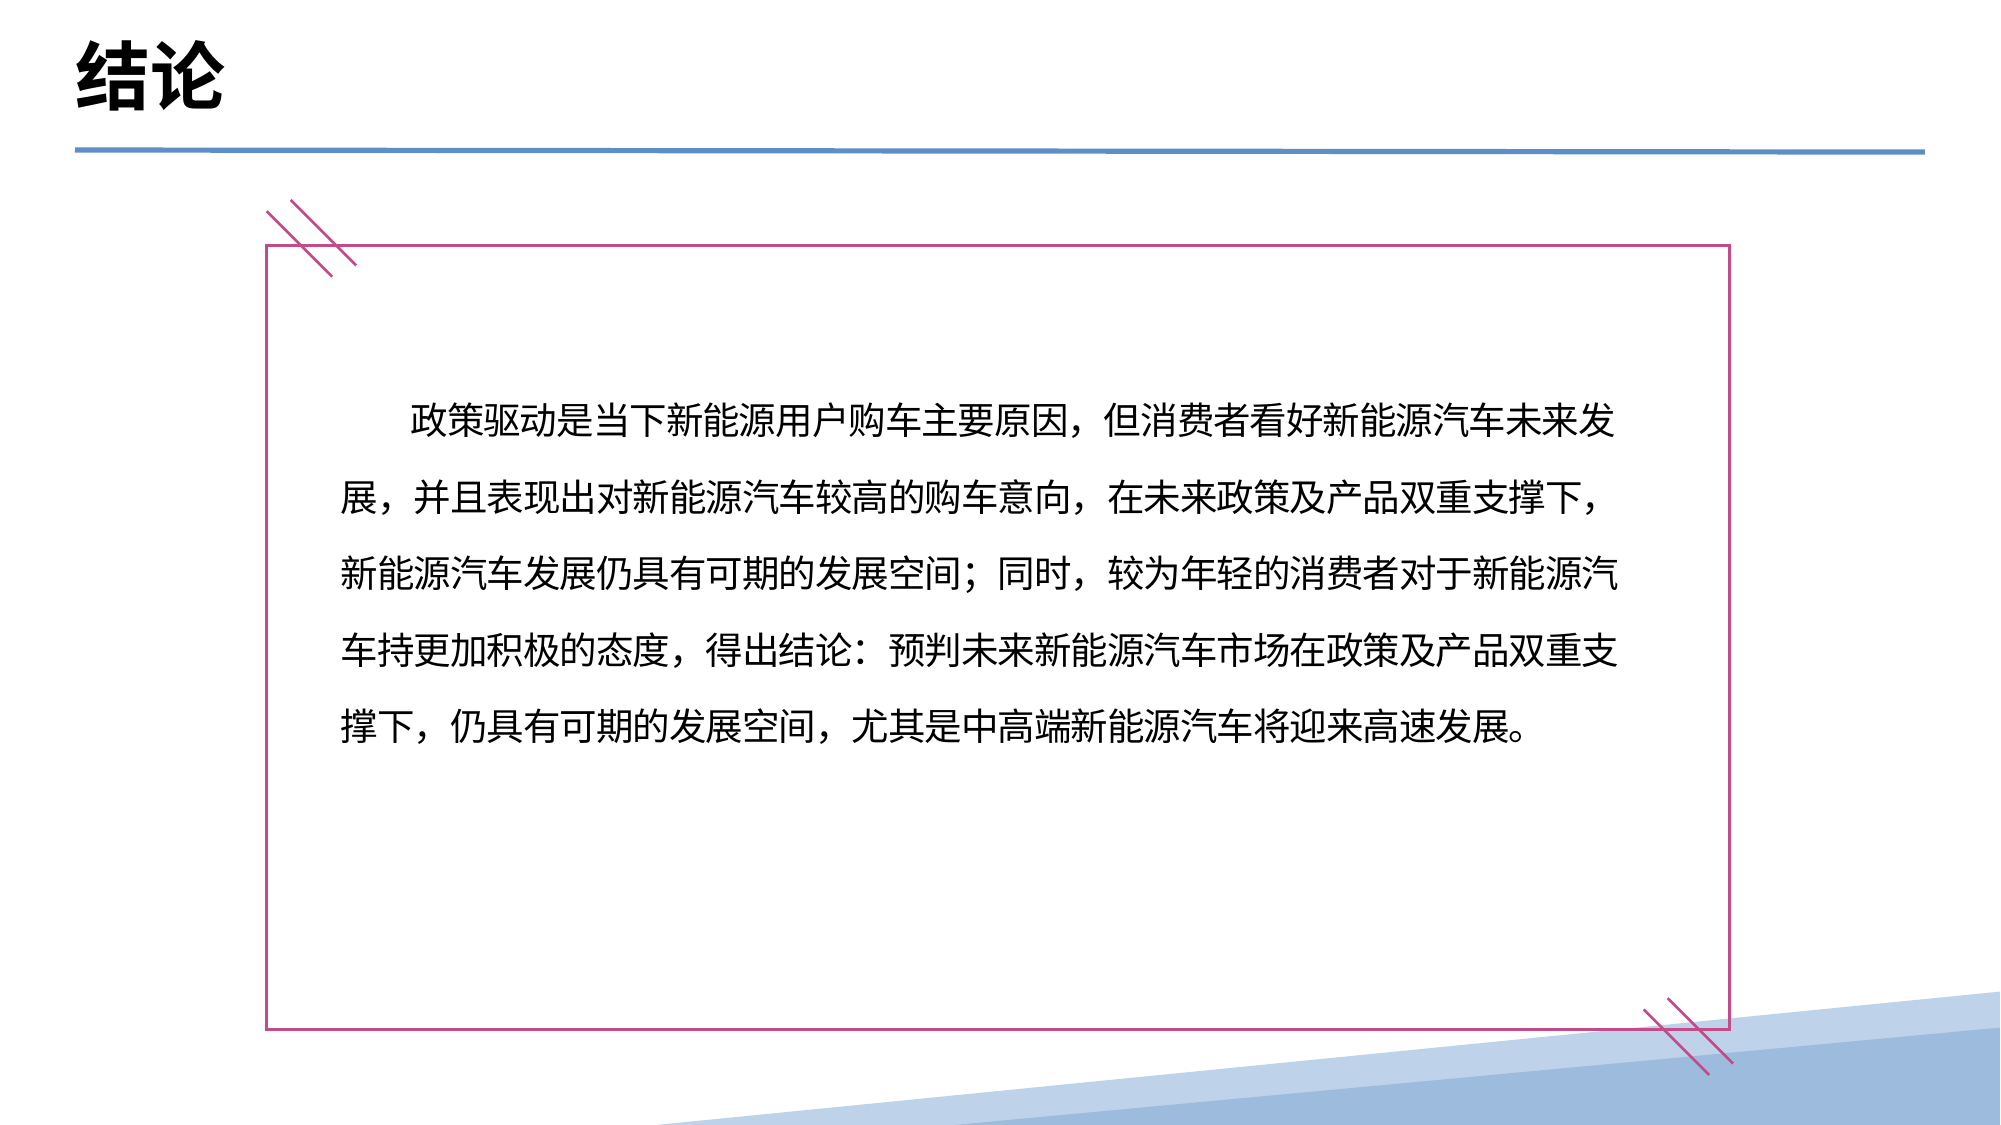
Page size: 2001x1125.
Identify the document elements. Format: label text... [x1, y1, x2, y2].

text_box 政策驱动是当下新能源用户购车主要原因，但消费者看好新能源汽车未来发展，并且表现出对新能源汽车较高的购车意向，在未来政策及产品双重支撑下，新能源汽车发展仍具有可期的发展空间；同时，较为年轻的消费者对于新能源汽车持更加积极的态度，得出结论：预判未来新能源汽车市场在政策及产品双重支撑下，仍具有可期的发展空间，尤其是中高端新能源汽车将迎来高速发展。 [330, 243, 1656, 871]
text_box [1667, 998, 1734, 1064]
text_box [266, 244, 1730, 1030]
text_box 结论 [75, 24, 1925, 125]
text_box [74, 149, 1925, 153]
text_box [656, 991, 2000, 1125]
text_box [1643, 1009, 1710, 1075]
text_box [266, 211, 333, 277]
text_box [290, 199, 357, 266]
